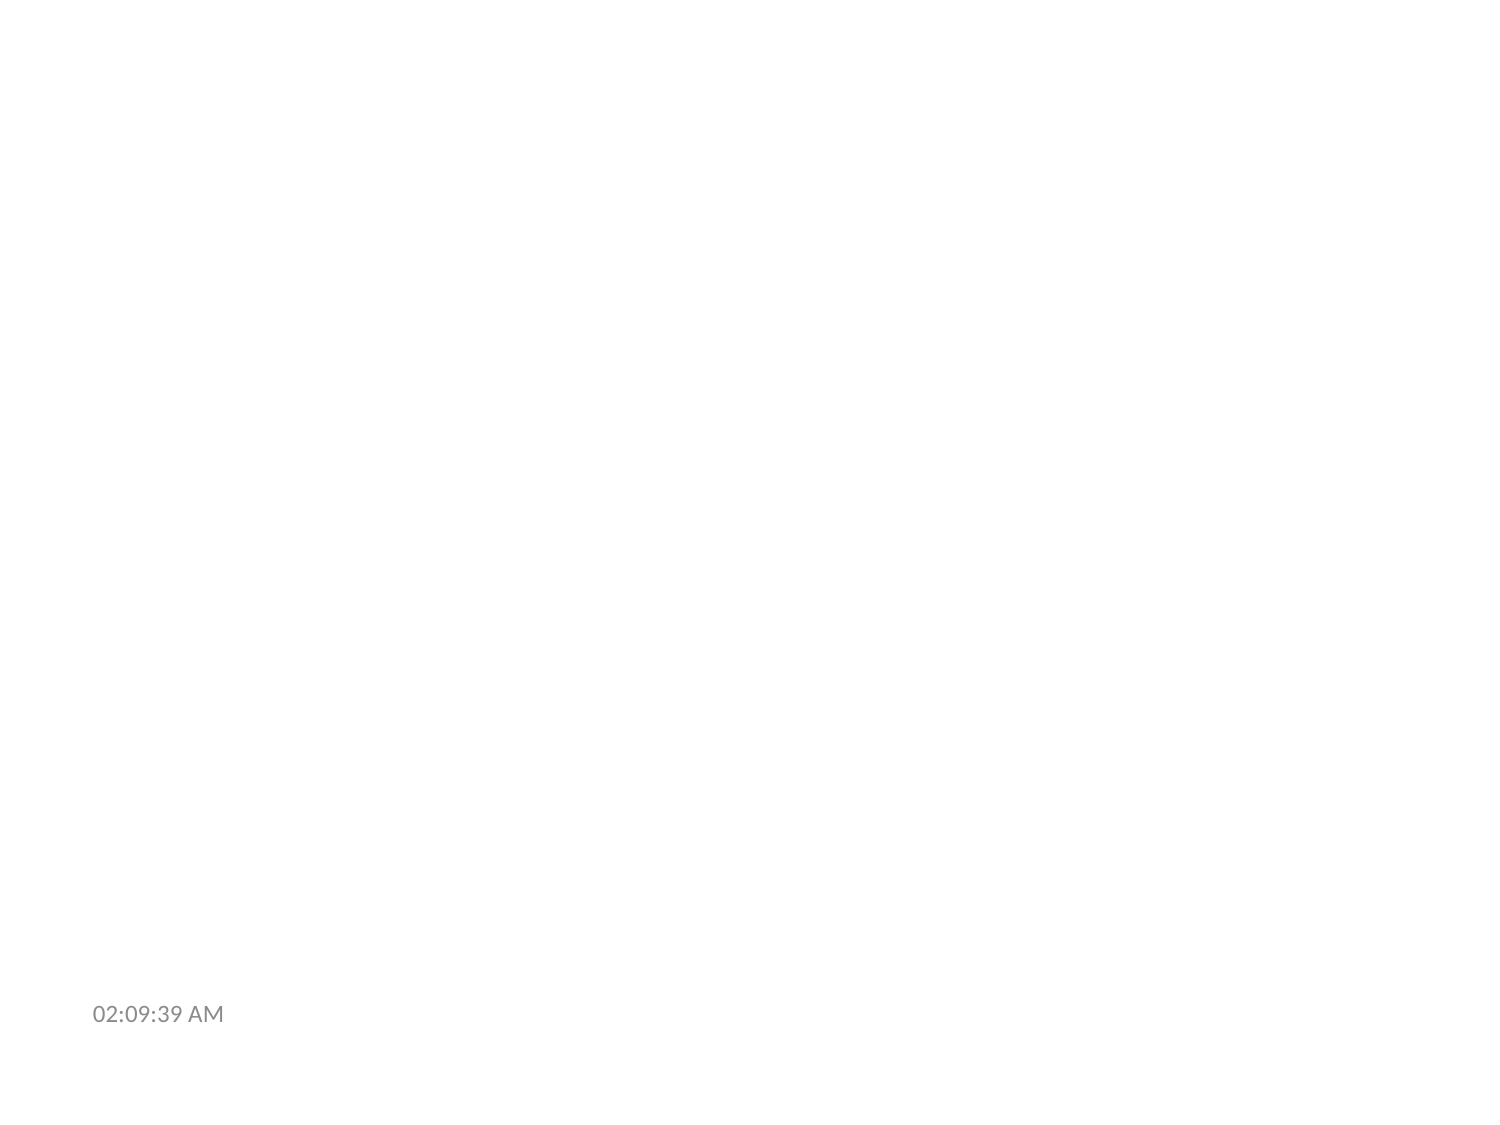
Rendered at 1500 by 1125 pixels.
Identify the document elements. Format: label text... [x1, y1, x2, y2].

text_box 3:35:09 PM [77, 982, 428, 1043]
